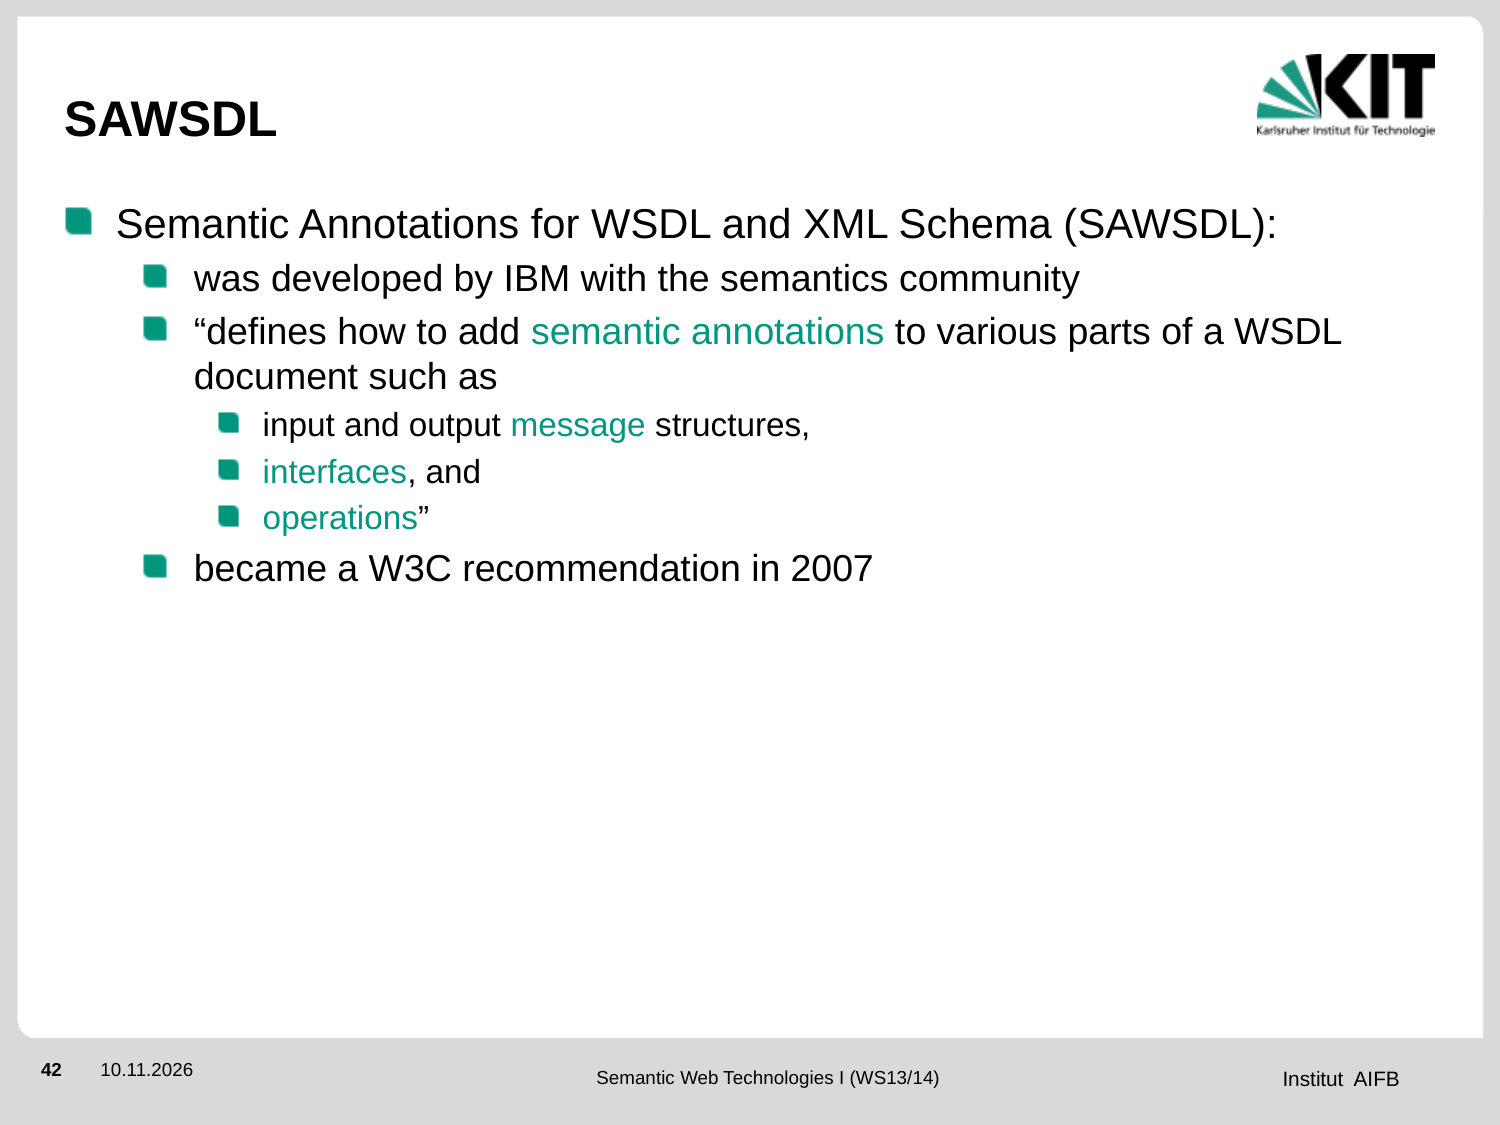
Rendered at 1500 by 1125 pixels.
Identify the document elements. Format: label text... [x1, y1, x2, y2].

list Semantic Annotations for WSDL and XML Schema (SAWSDL): was developed by IBM with the semantics community “defines how to add semantic annotations to various parts of a WSDL document such as input and output message structures, interfaces, and operations” became a W3C recommendation in 2007 [64, 196, 1436, 1000]
picture [0, 0, 1500, 1125]
title SAWSDL [64, 54, 1198, 147]
